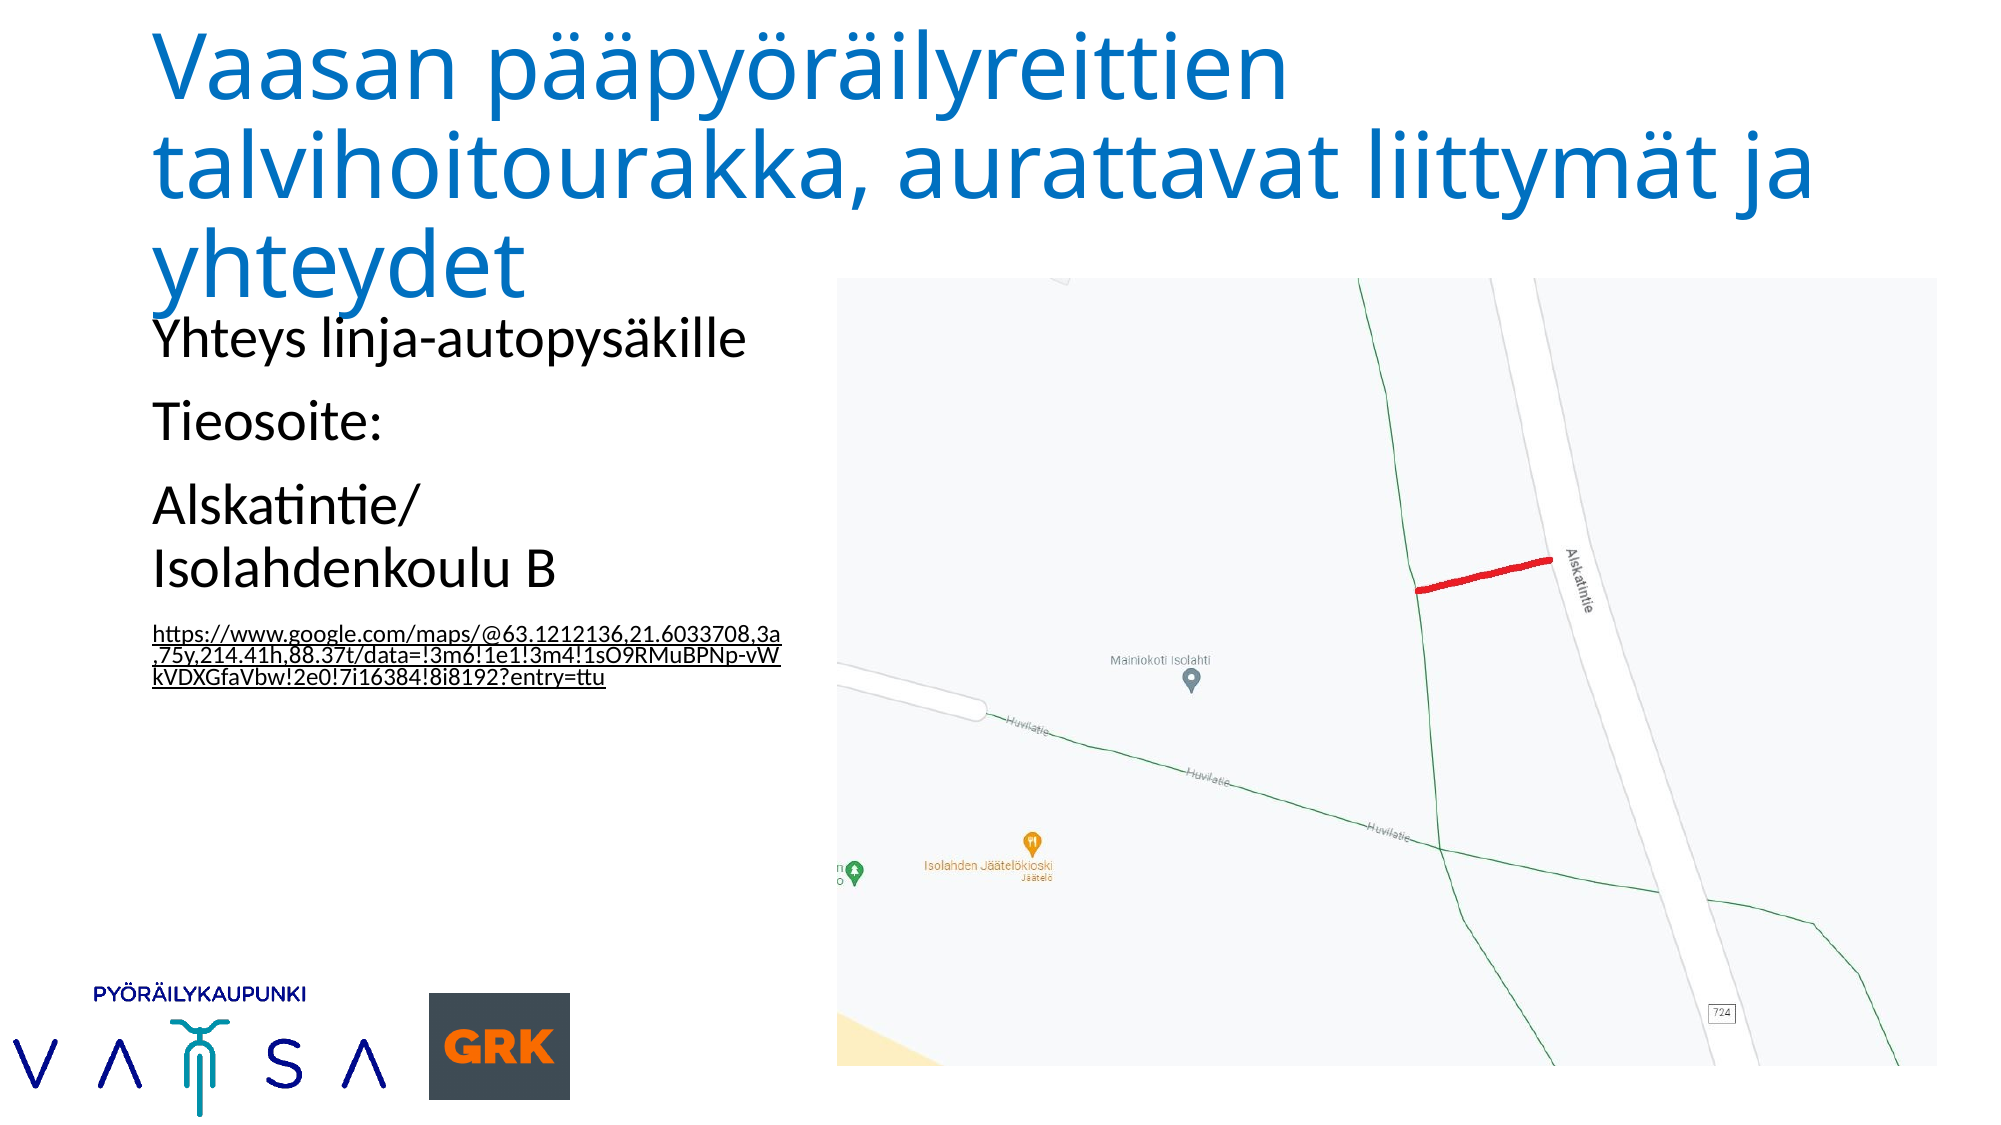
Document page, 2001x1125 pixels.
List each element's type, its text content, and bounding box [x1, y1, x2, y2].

picture [13, 982, 386, 1117]
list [837, 278, 1937, 1066]
list Yhteys linja-autopysäkille Tieosoite: Alskatintie/ Isolahdenkoulu B https://www.google.com/maps/@63.1212136,21.6033708,3a,75y,214.41h,88.37t/data=!3m6!1e1!3m4!1sO9RMuBPNp-vWkVDXGfaVbw!2e0!7i16384!8i8192?entry=ttu [137, 299, 800, 1014]
title Vaasan pääpyöräilyreittien talvihoitourakka, aurattavat liittymät ja yhteydet [137, 59, 1863, 278]
picture [429, 993, 570, 1100]
